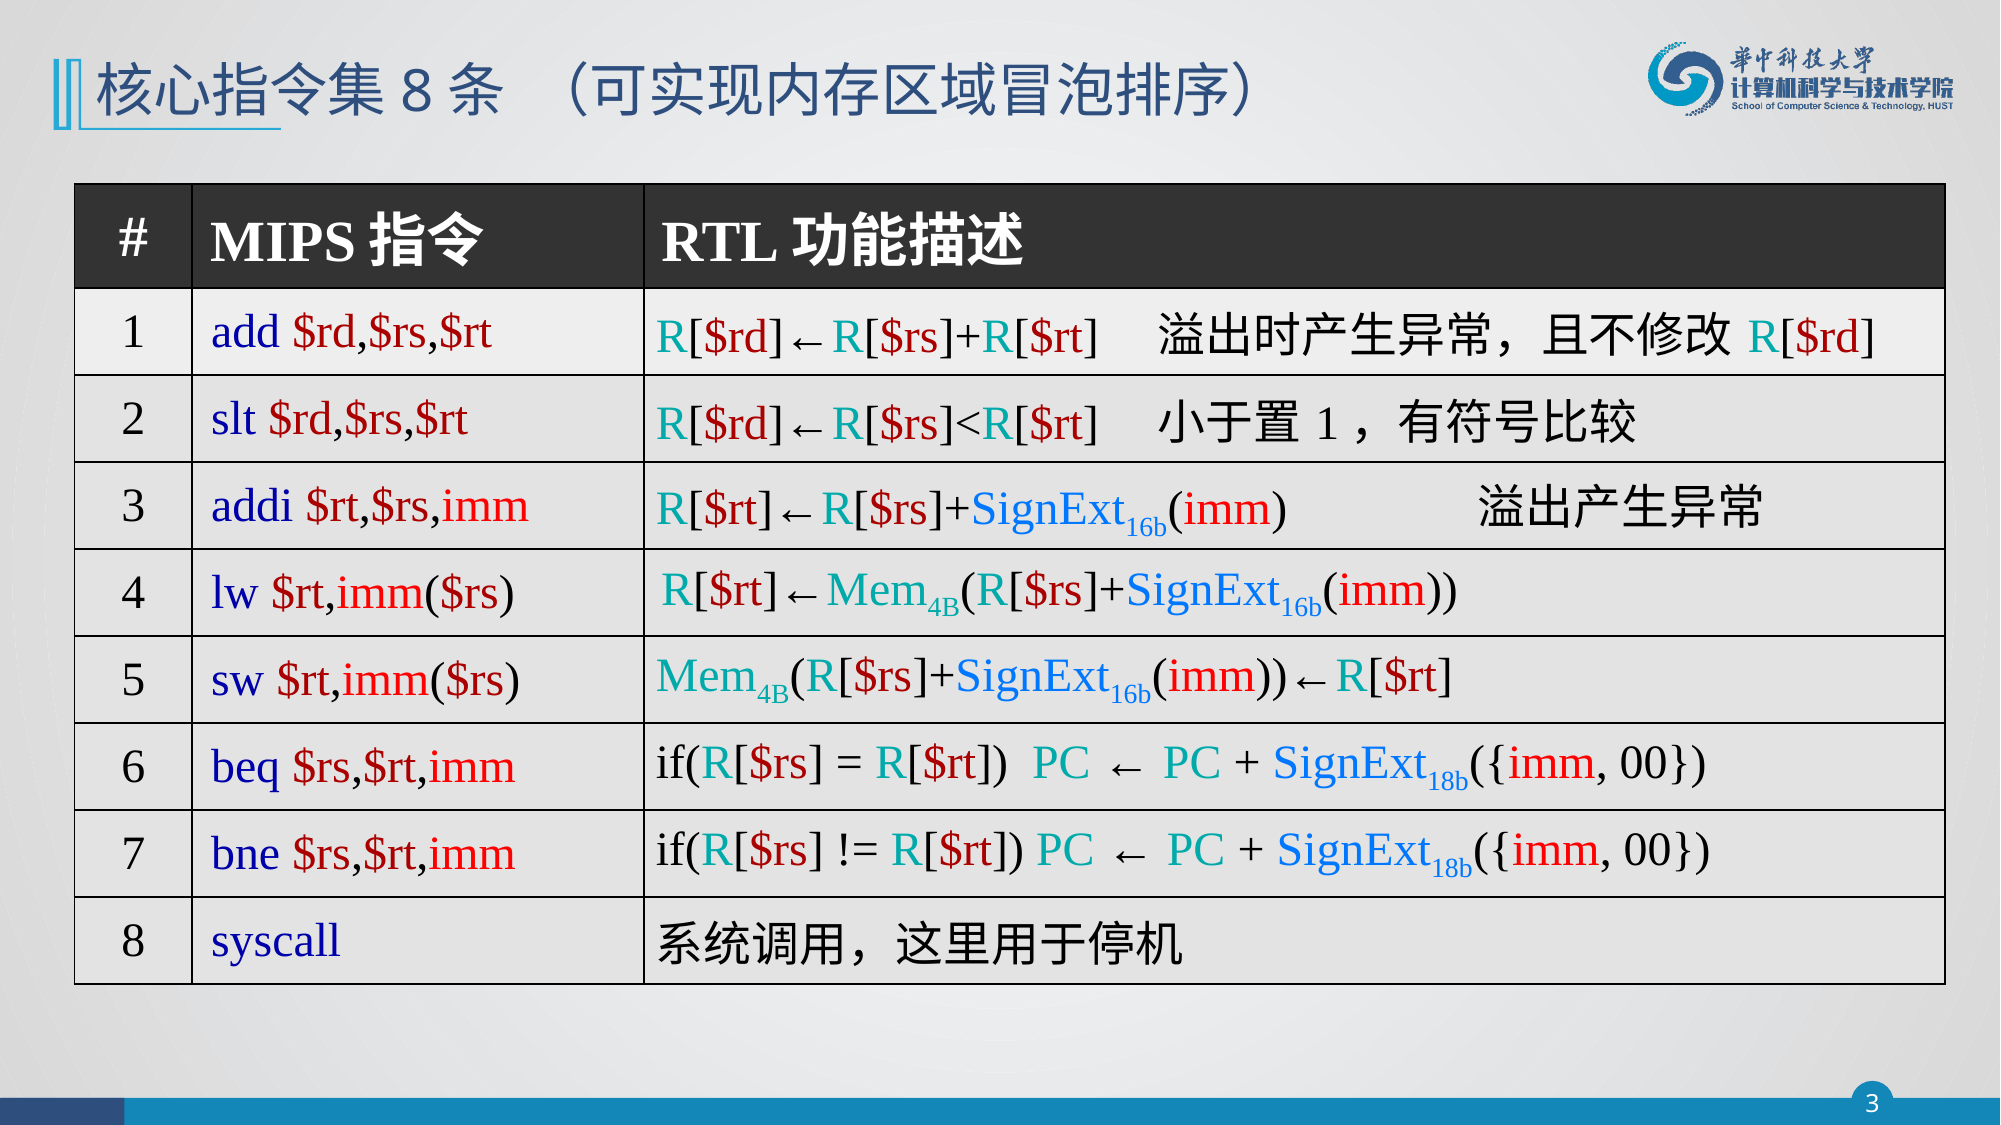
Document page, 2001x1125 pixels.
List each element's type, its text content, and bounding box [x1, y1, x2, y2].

table_cell 5 [75, 637, 191, 722]
table_cell bne $rs,$rt,imm [193, 811, 643, 896]
table_cell 4 [75, 550, 191, 635]
table_header MIPS指令 [193, 185, 643, 287]
table_header RTL功能描述 [645, 185, 1944, 287]
table_cell 3 [75, 463, 191, 548]
table_cell lw $rt,imm($rs) [193, 550, 643, 635]
table_cell sw $rt,imm($rs) [193, 637, 643, 722]
table_cell R[$rd]←R[$rs]<R[$rt] 小于置1，有符号比较 [645, 376, 1944, 461]
picture [1805, 42, 1953, 116]
table_cell slt $rd,$rs,$rt [193, 376, 643, 461]
table_header # [75, 185, 191, 287]
table_cell Mem4B(R[$rs]+SignExt16b(imm))←R[$rt] [645, 637, 1944, 722]
table_cell syscall [193, 898, 643, 983]
table_cell if(R[$rs] != R[$rt]) PC ← PC + SignExt18b({imm, 00}) [645, 811, 1944, 896]
table_cell 1 [75, 289, 191, 374]
table_cell R[$rt]←R[$rs]+SignExt16b(imm) 溢出产生异常 [645, 463, 1944, 548]
table_cell addi $rt,$rs,imm [193, 463, 643, 548]
table_cell add $rd,$rs,$rt [193, 289, 643, 374]
table_cell 8 [75, 898, 191, 983]
table_cell 2 [75, 376, 191, 461]
table_cell R[$rd]←R[$rs]+R[$rt] 溢出时产生异常，且不修改R[$rd] [645, 289, 1944, 374]
table_cell 6 [75, 724, 191, 809]
table_cell 系统调用，这里用于停机 [645, 898, 1944, 983]
table_cell if(R[$rs] = R[$rt]) PC ← PC + SignExt18b({imm, 00}) [645, 724, 1944, 809]
table_cell R[$rt]←Mem4B(R[$rs]+SignExt16b(imm)) [645, 550, 1944, 635]
title 核心指令集8条 （可实现内存区域冒泡排序） [80, 42, 1805, 144]
table_cell 7 [75, 811, 191, 896]
table_cell beq $rs,$rt,imm [193, 724, 643, 809]
